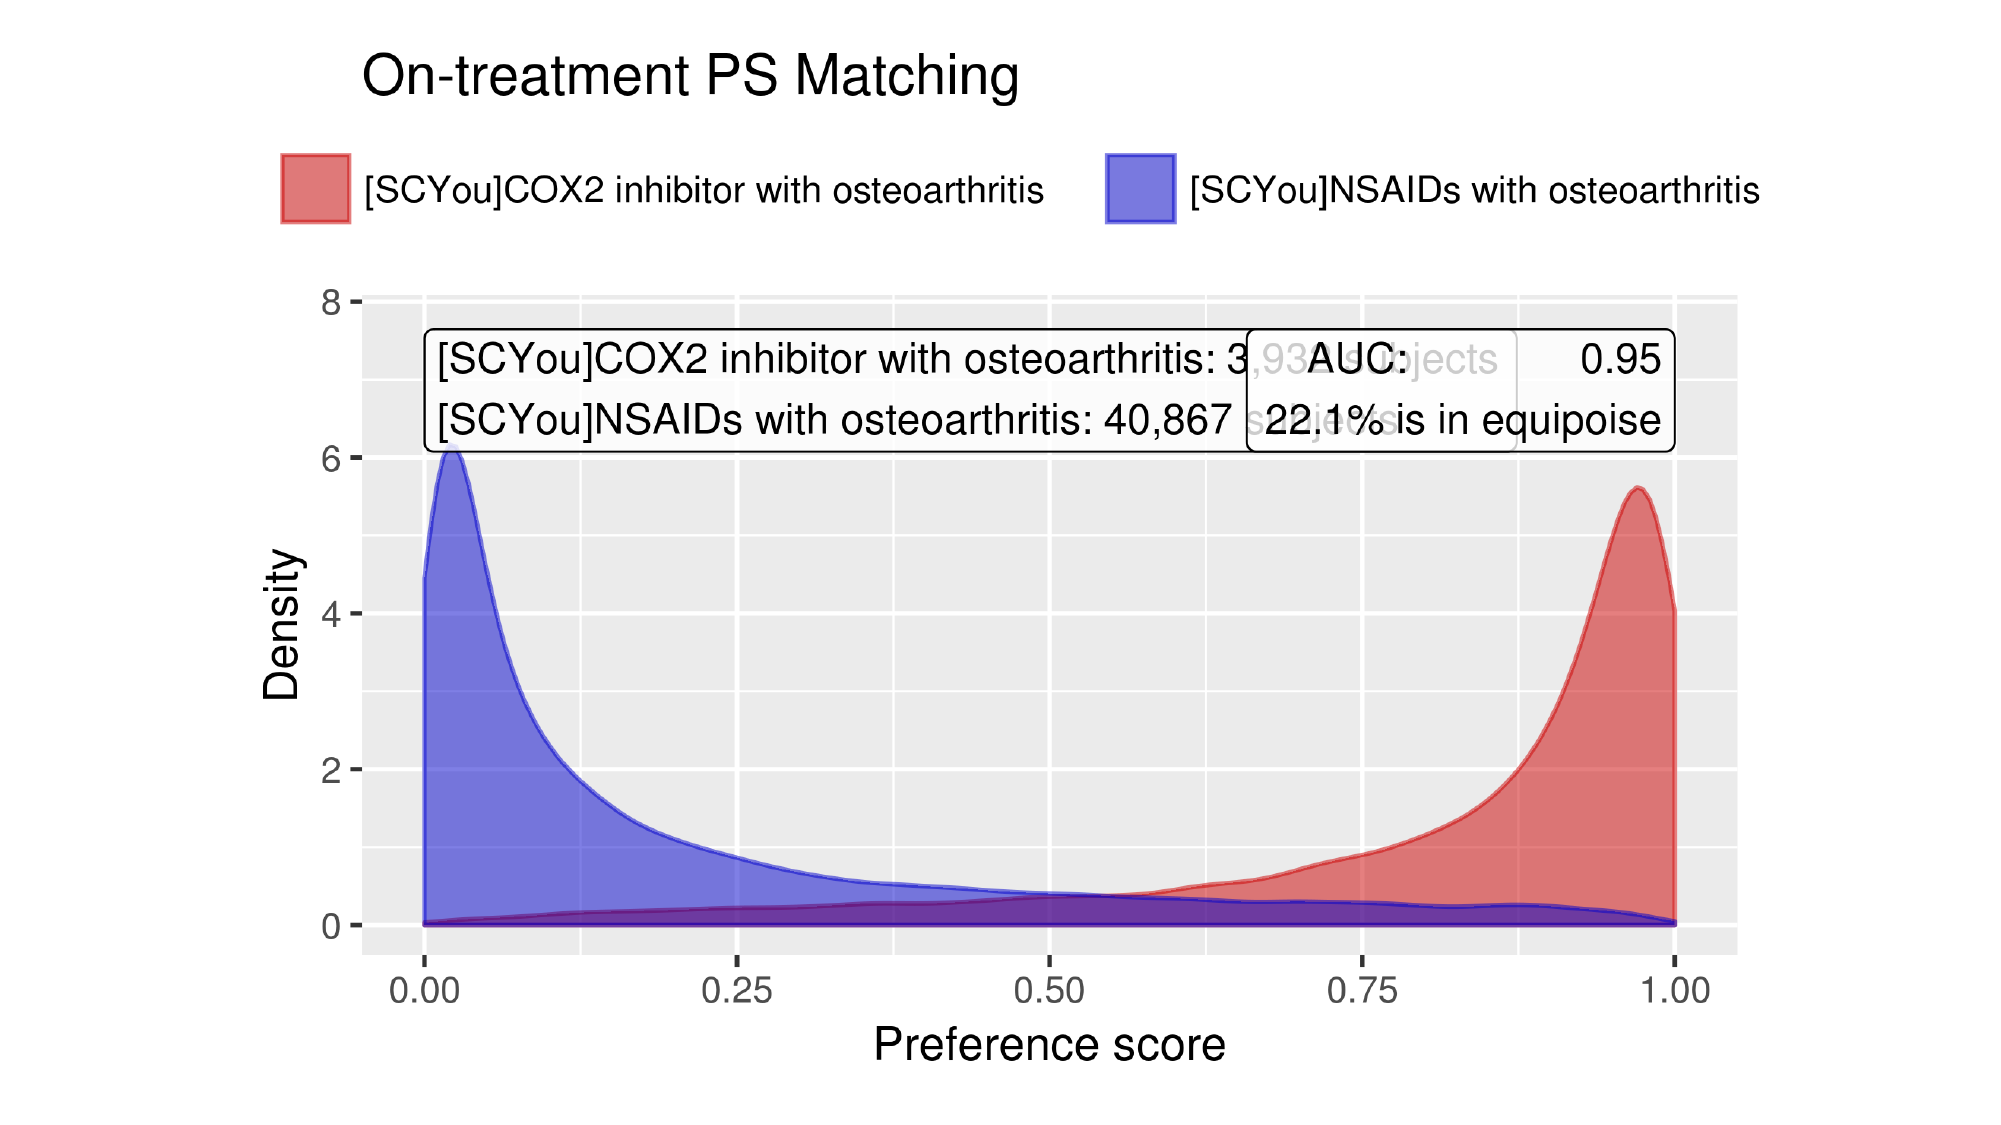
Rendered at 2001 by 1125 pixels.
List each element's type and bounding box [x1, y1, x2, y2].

list [240, 30, 1760, 1094]
